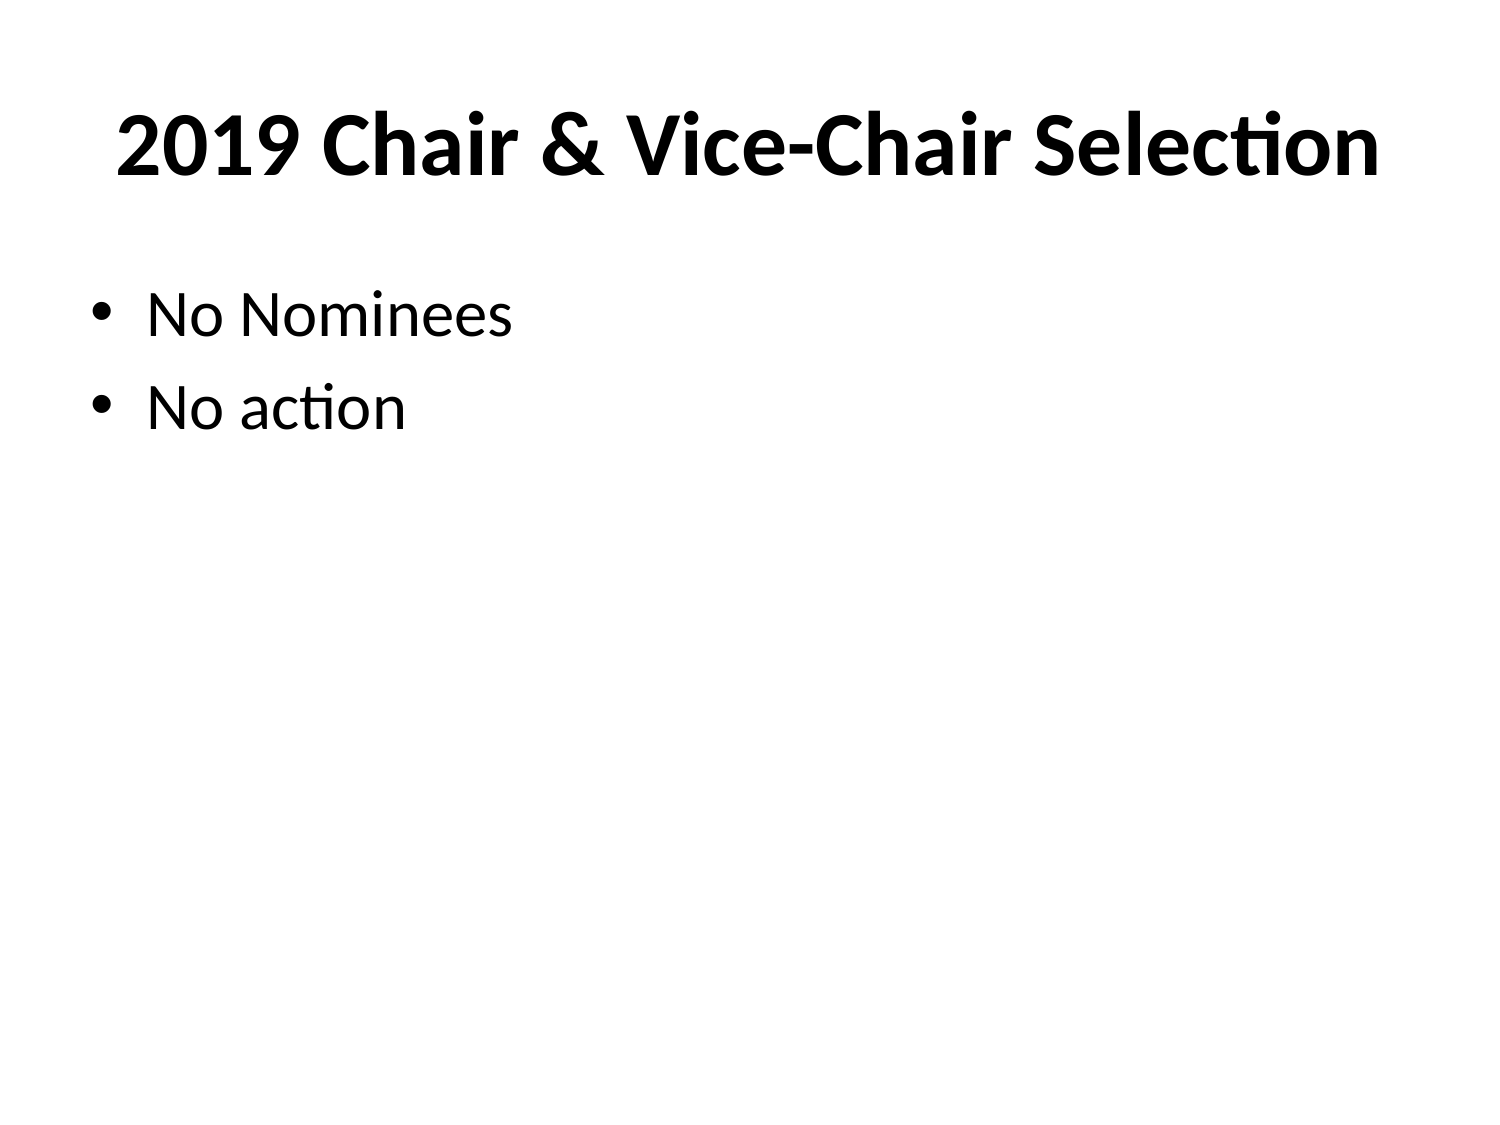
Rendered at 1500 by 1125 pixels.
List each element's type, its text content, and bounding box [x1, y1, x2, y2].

list No Nominees No action [75, 262, 1425, 1005]
title 2019 Chair & Vice-Chair Selection [75, 45, 1425, 233]
